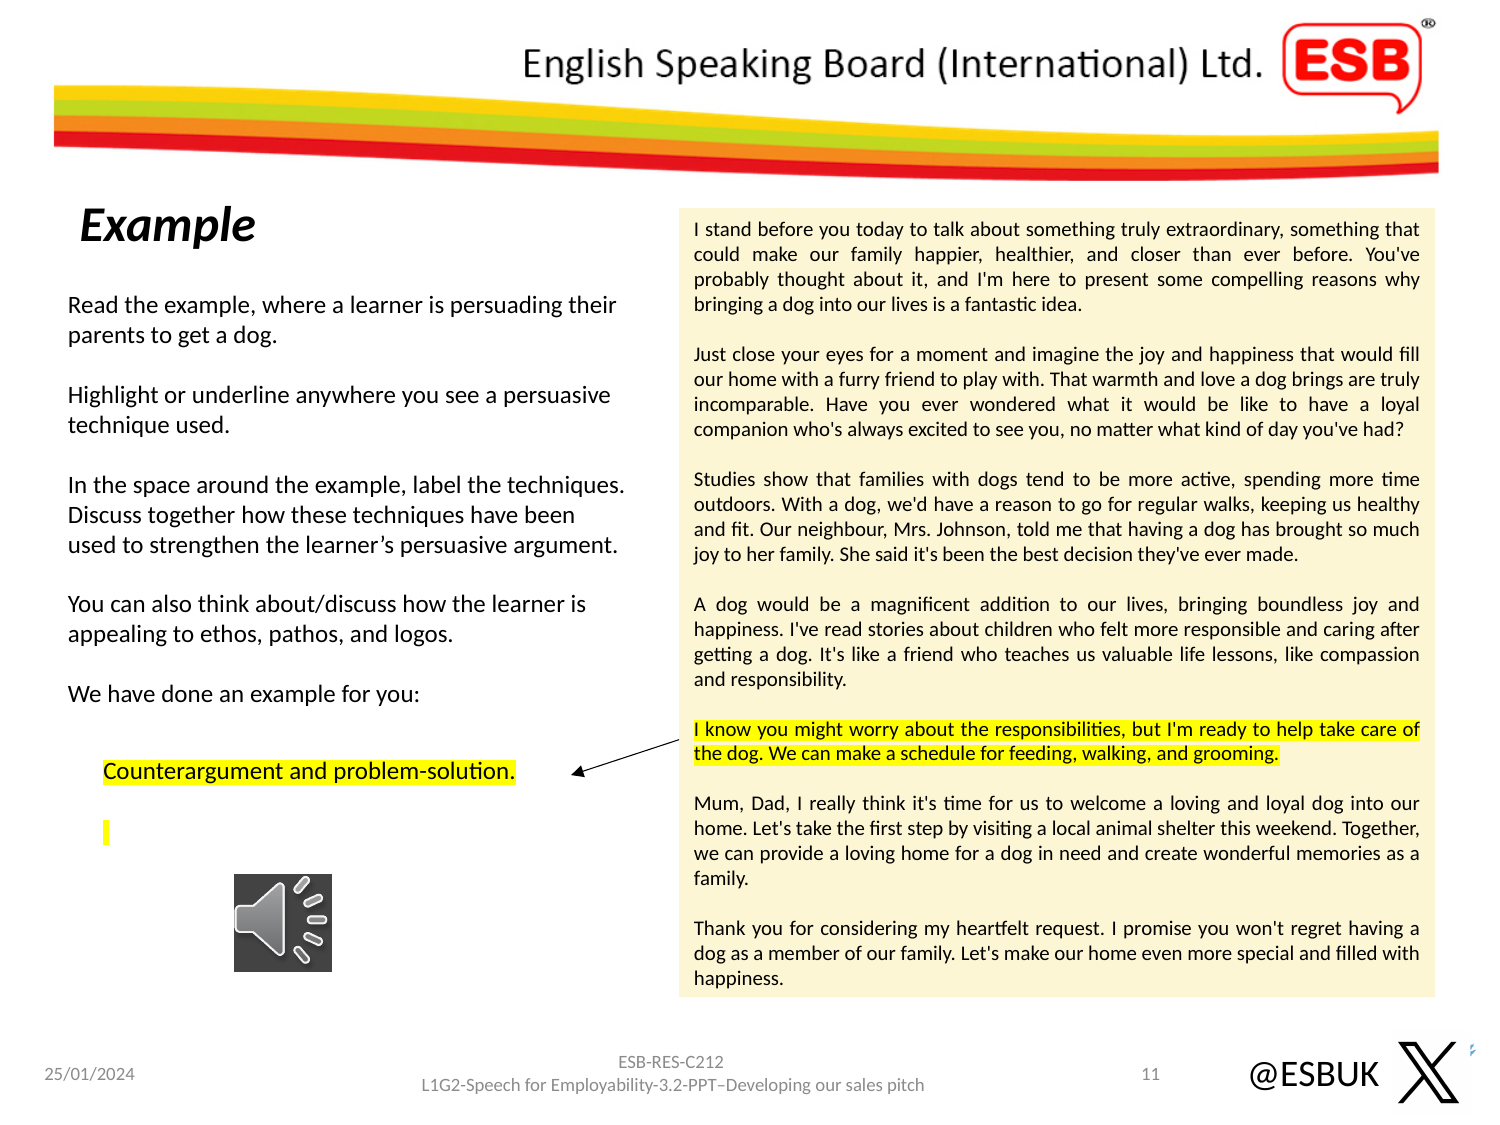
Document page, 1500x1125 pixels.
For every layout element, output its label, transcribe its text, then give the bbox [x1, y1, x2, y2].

picture [1390, 1029, 1476, 1116]
text_box Read the example, where a learner is persuading their parents to get a dog. Highlight or underline anywhere you see a persuasive technique used. In the space around the example, label the techniques. Discuss together how these techniques have been used to strengthen the learner’s persuasive argument. You can also think about/discuss how the learner is appealing to ethos, pathos, and logos. We have done an example for you: [52, 280, 645, 934]
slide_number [29, 1042, 367, 1103]
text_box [571, 739, 680, 776]
picture [0, 0, 1500, 189]
text_box I stand before you today to talk about something truly extraordinary, something that could make our family happier, healthier, and closer than ever before. You've probably thought about it, and I'm here to present some compelling reasons why bringing a dog into our lives is a fantastic idea. Just close your eyes for a moment and imagine the joy and happiness that would fill our home with a furry friend to play with. That warmth and love a dog brings are truly incomparable. Have you ever wondered what it would be like to have a loyal companion who's always excited to see you, no matter what kind of day you've had? Studies show that families with dogs tend to be more active, spending more time outdoors. With a dog, we'd have a reason to go for regular walks, keeping us healthy and fit. Our neighbour, Mrs. Johnson, told me that having a dog has brought so much joy to her family. She said it's been the best decision they've ever made. A dog would be a magnificent addition to our lives, bringing boundless joy and happiness. I've read stories about children who felt more responsible and caring after getting a dog. It's like a friend who teaches us valuable life lessons, like compassion and responsibility. I know you might worry about the responsibilities, but I'm ready to help take care of the dog. We can make a schedule for feeding, walking, and grooming. Mum, Dad, I really think it's time for us to welcome a loving and loyal dog into our home. Let's take the first step by visiting a local animal shelter this weekend. Together, we can provide a loving home for a dog in need and create wonderful memories as a family. Thank you for considering my heartfelt request. I promise you won't regret having a dog as a member of our family. Let's make our home even more special and filled with happiness. [679, 208, 1436, 998]
picture [233, 872, 334, 973]
text_box Example [64, 184, 1105, 260]
text_box Counterargument and problem-solution. [88, 746, 538, 852]
slide_number 11 [930, 1042, 1176, 1103]
footer ESB-RES-C212 L1G2-Speech for Employability-3.2-PPT–Developing our sales pitch [395, 1042, 930, 1103]
